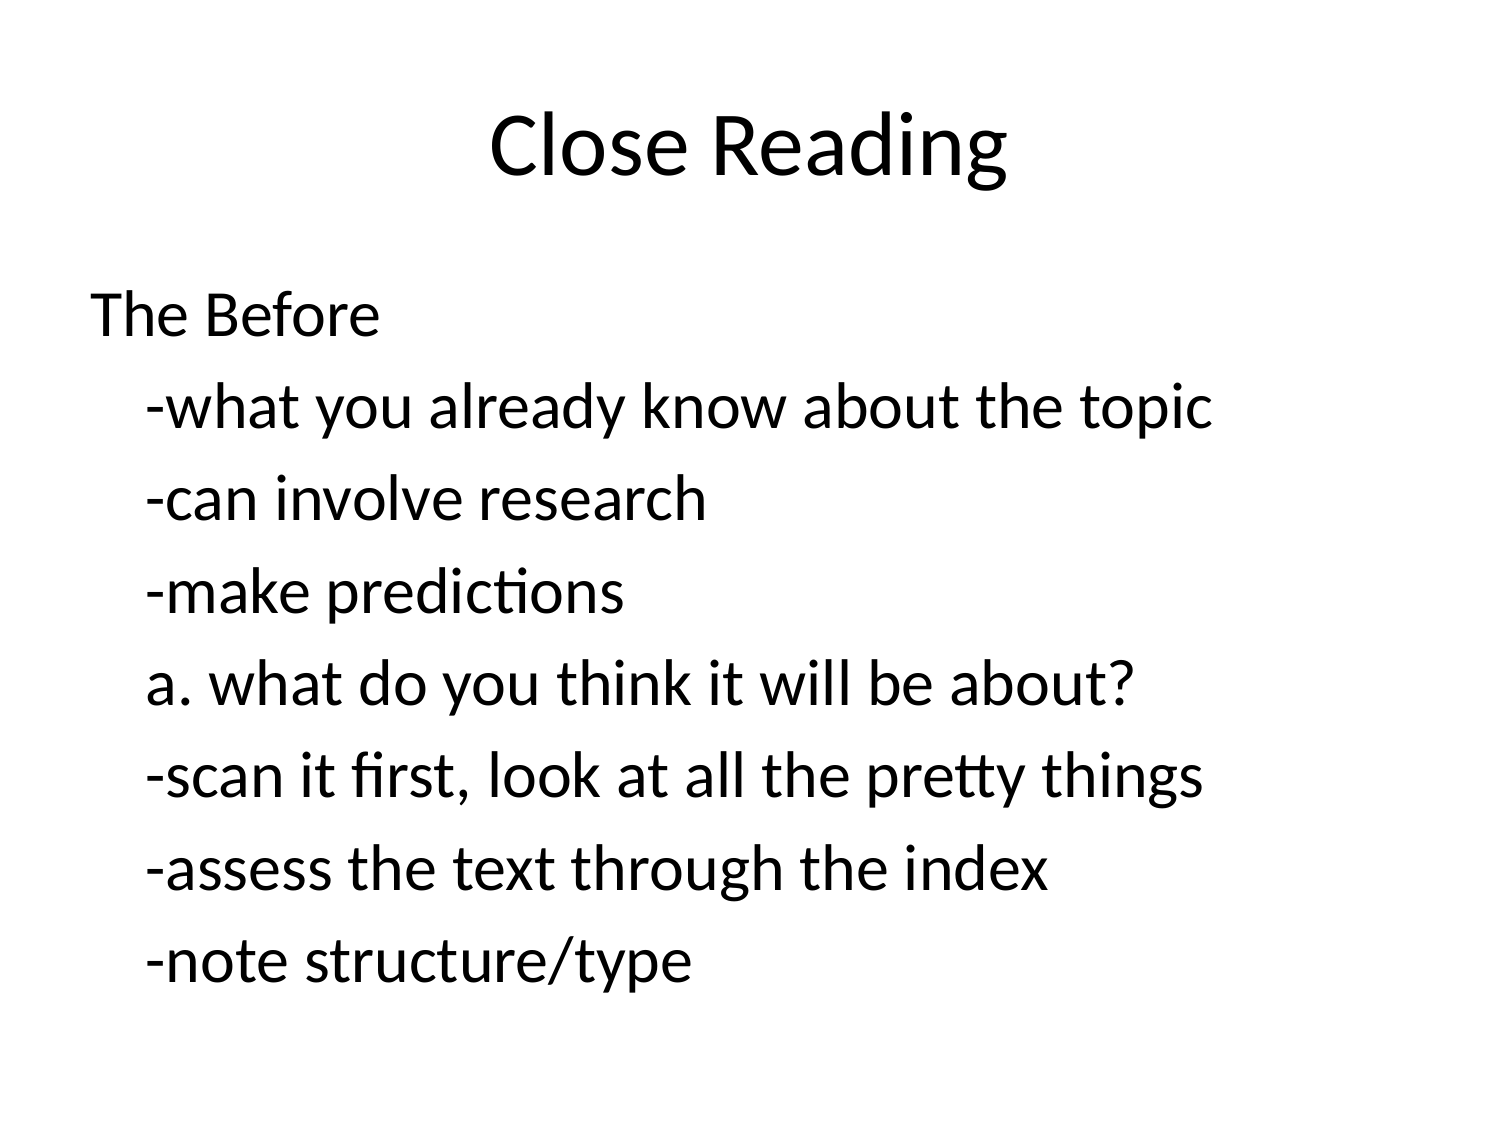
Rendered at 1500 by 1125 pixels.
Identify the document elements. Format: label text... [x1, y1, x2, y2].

title Close Reading [75, 45, 1425, 233]
list The Before -what you already know about the topic -can involve research -make predictions a. what do you think it will be about? -scan it first, look at all the pretty things -assess the text through the index -note structure/type [75, 262, 1425, 1005]
